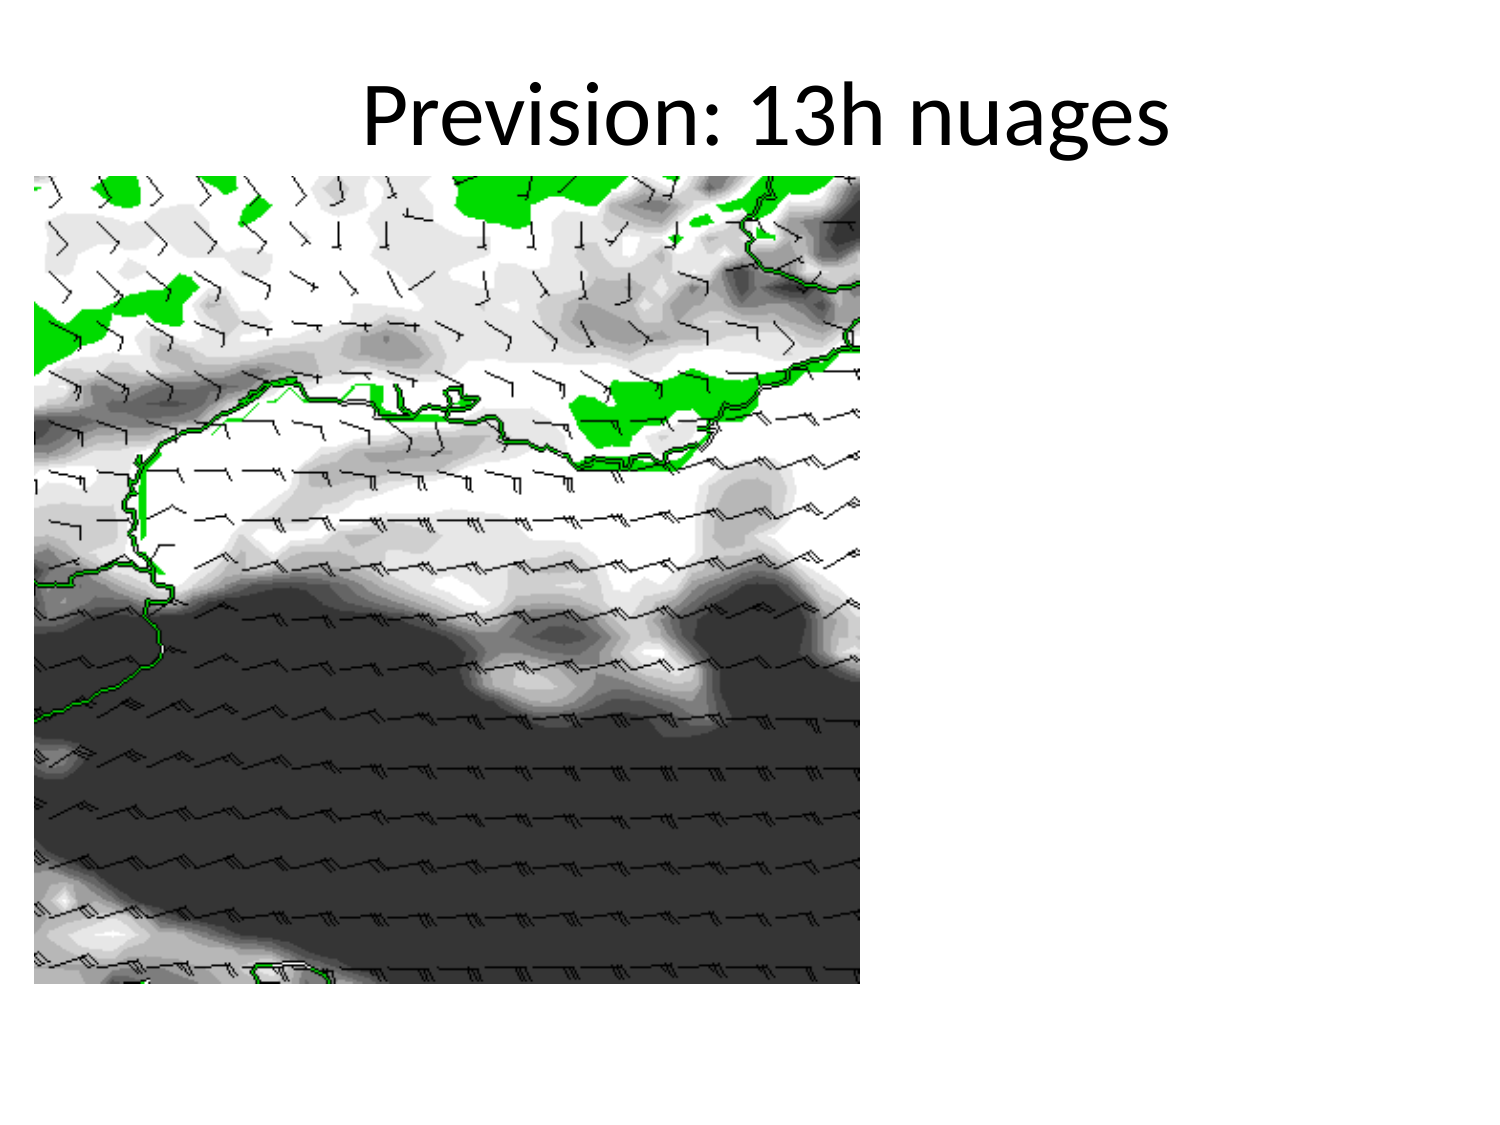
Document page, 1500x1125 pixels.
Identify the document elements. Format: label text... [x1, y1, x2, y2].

title Prevision: 13h nuages [108, 45, 1425, 173]
picture [33, 175, 860, 985]
